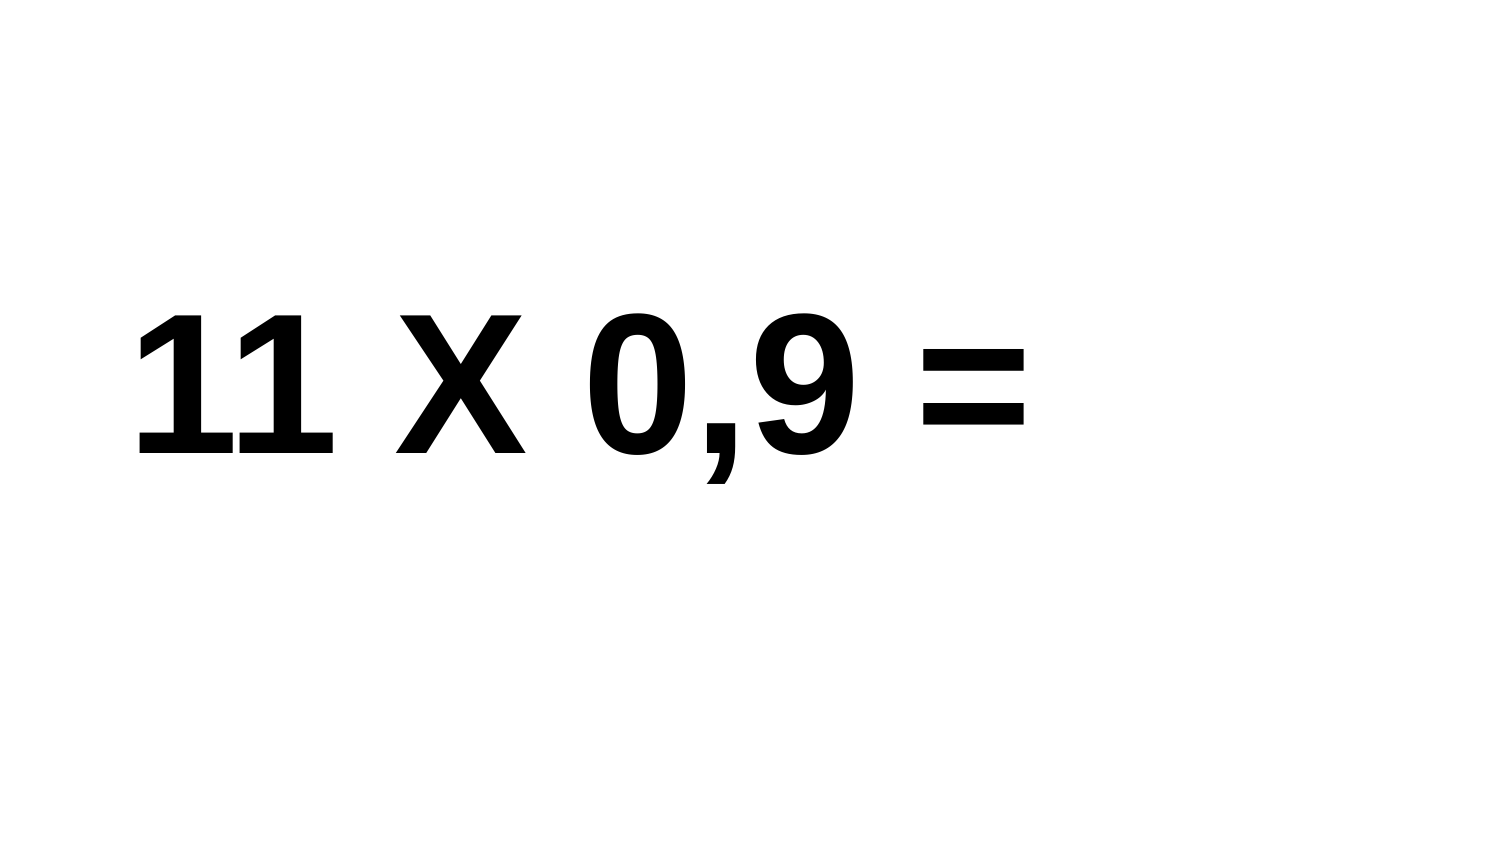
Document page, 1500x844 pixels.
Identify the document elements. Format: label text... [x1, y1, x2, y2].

text_box 11 X 0,9 = [112, 318, 1388, 509]
